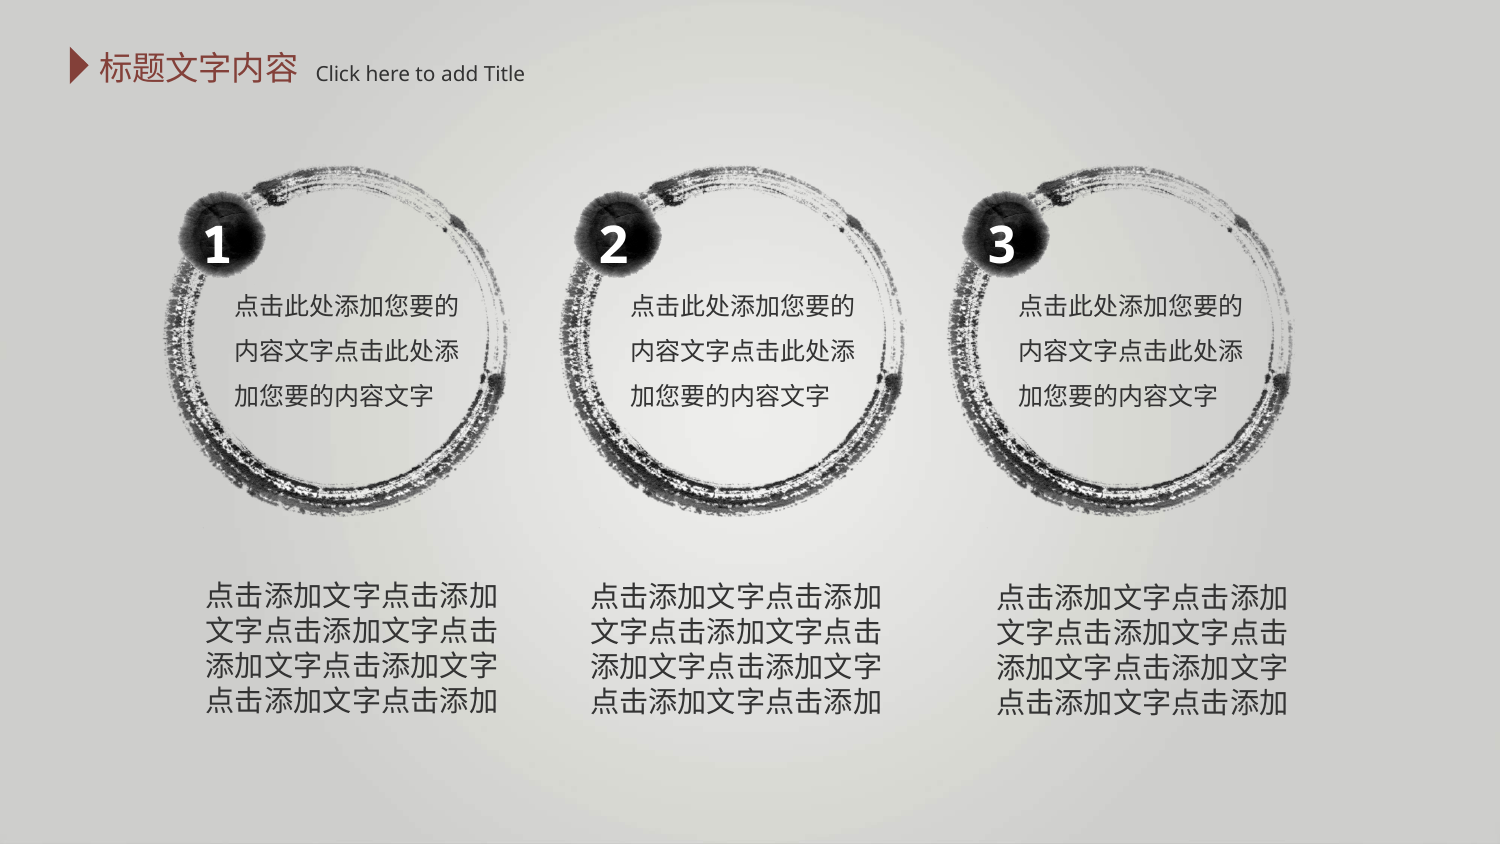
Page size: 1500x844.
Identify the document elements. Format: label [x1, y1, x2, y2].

text_box [69, 39, 547, 95]
picture [0, 0, 1500, 844]
text_box [191, 569, 1329, 729]
